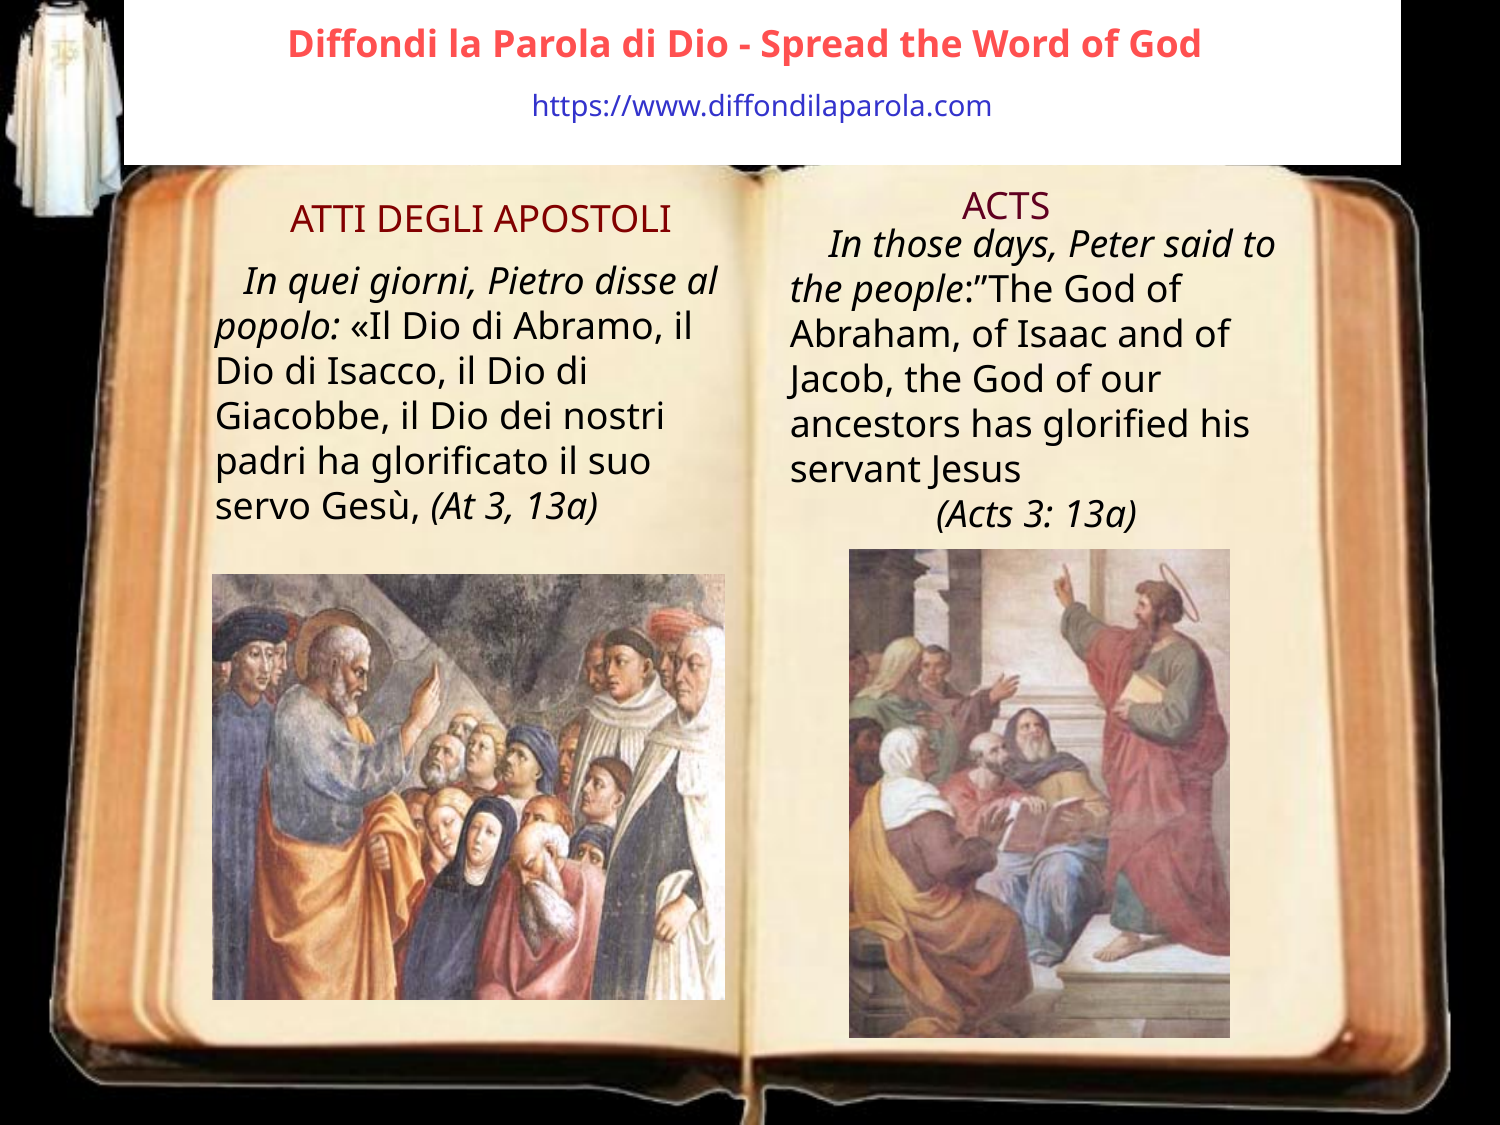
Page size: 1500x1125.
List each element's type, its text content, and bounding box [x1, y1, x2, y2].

text_box In those days, Peter said to the people:”The God of Abraham, of Isaac and of Jacob, the God of our ancestors has glorified his servant Jesus (Acts 3: 13a) [774, 212, 1325, 543]
picture [0, 0, 1500, 1125]
text_box ACTS [749, 174, 1263, 235]
text_box ATTI DEGLI APOSTOLI [200, 187, 763, 248]
text_box Diffondi la Parola di Dio - Spread the Word of God https://www.diffondilaparola.com [124, 0, 1400, 165]
text_box In quei giorni, Pietro disse al popolo: «Il Dio di Abramo, il Dio di Isacco, il Dio di Giacobbe, il Dio dei nostri padri ha glorificato il suo servo Gesù, (At 3, 13a) [200, 249, 763, 535]
